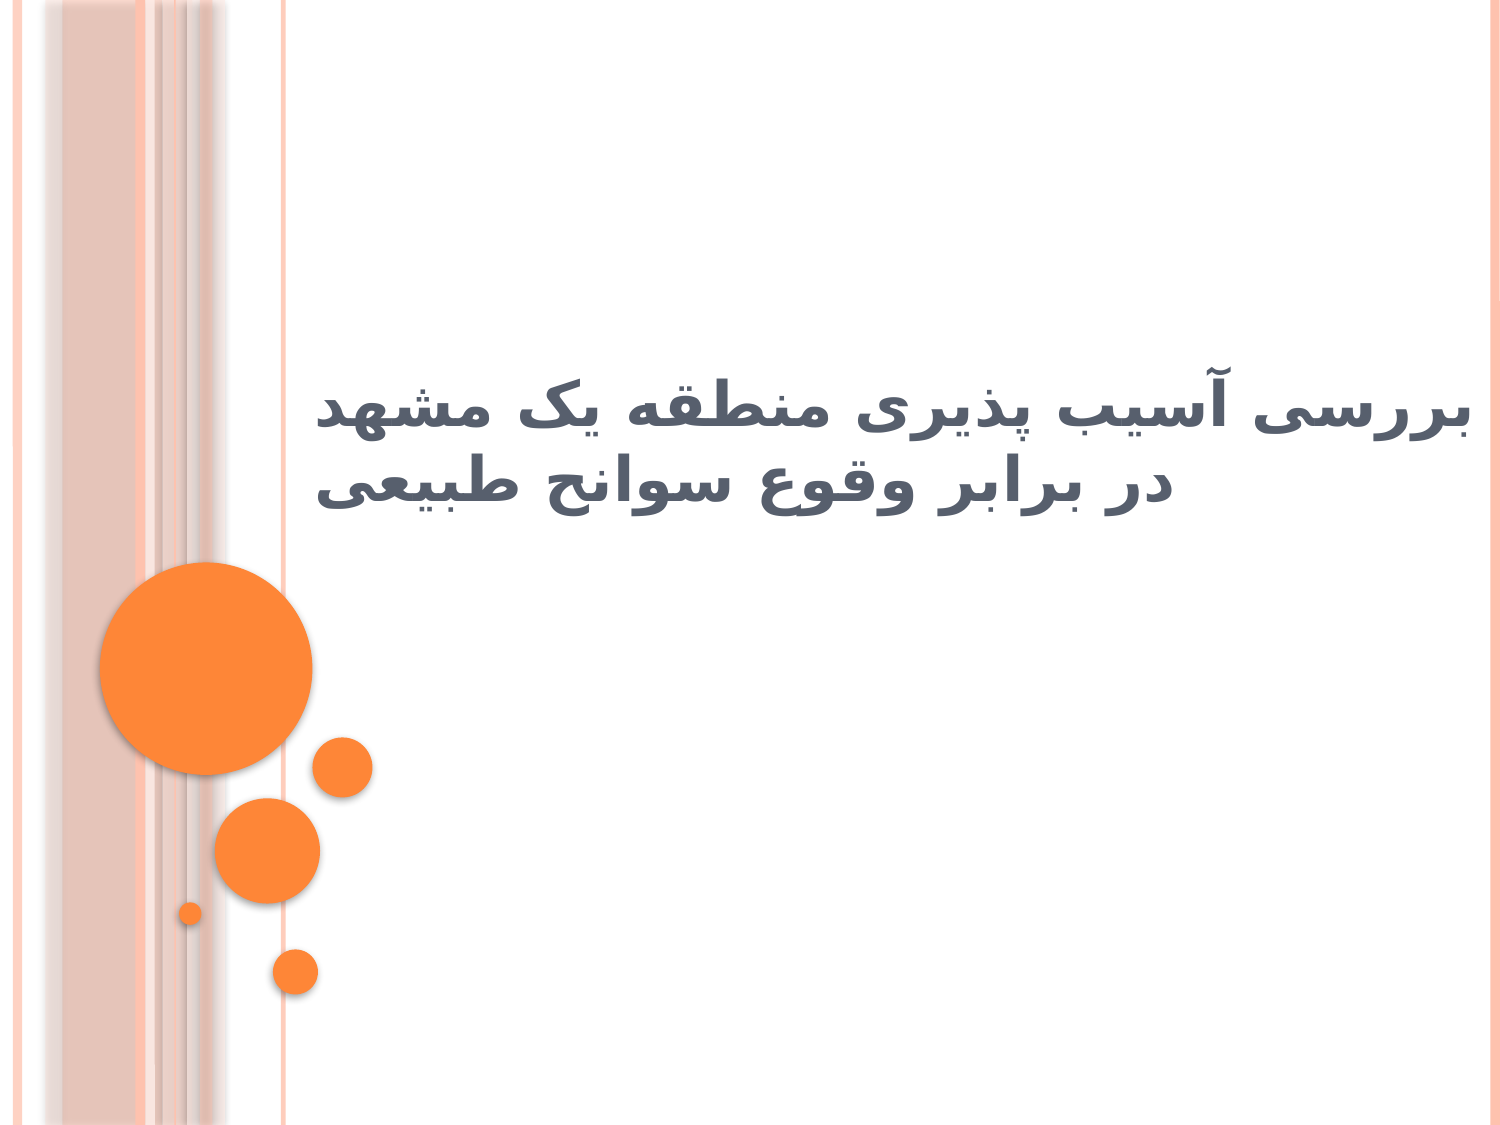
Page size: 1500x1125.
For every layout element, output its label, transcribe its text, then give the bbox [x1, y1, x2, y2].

title بررسی آسیب پذیری منطقه یک مشهد در برابر وقوع سوانح طبیعی [300, 398, 1500, 522]
